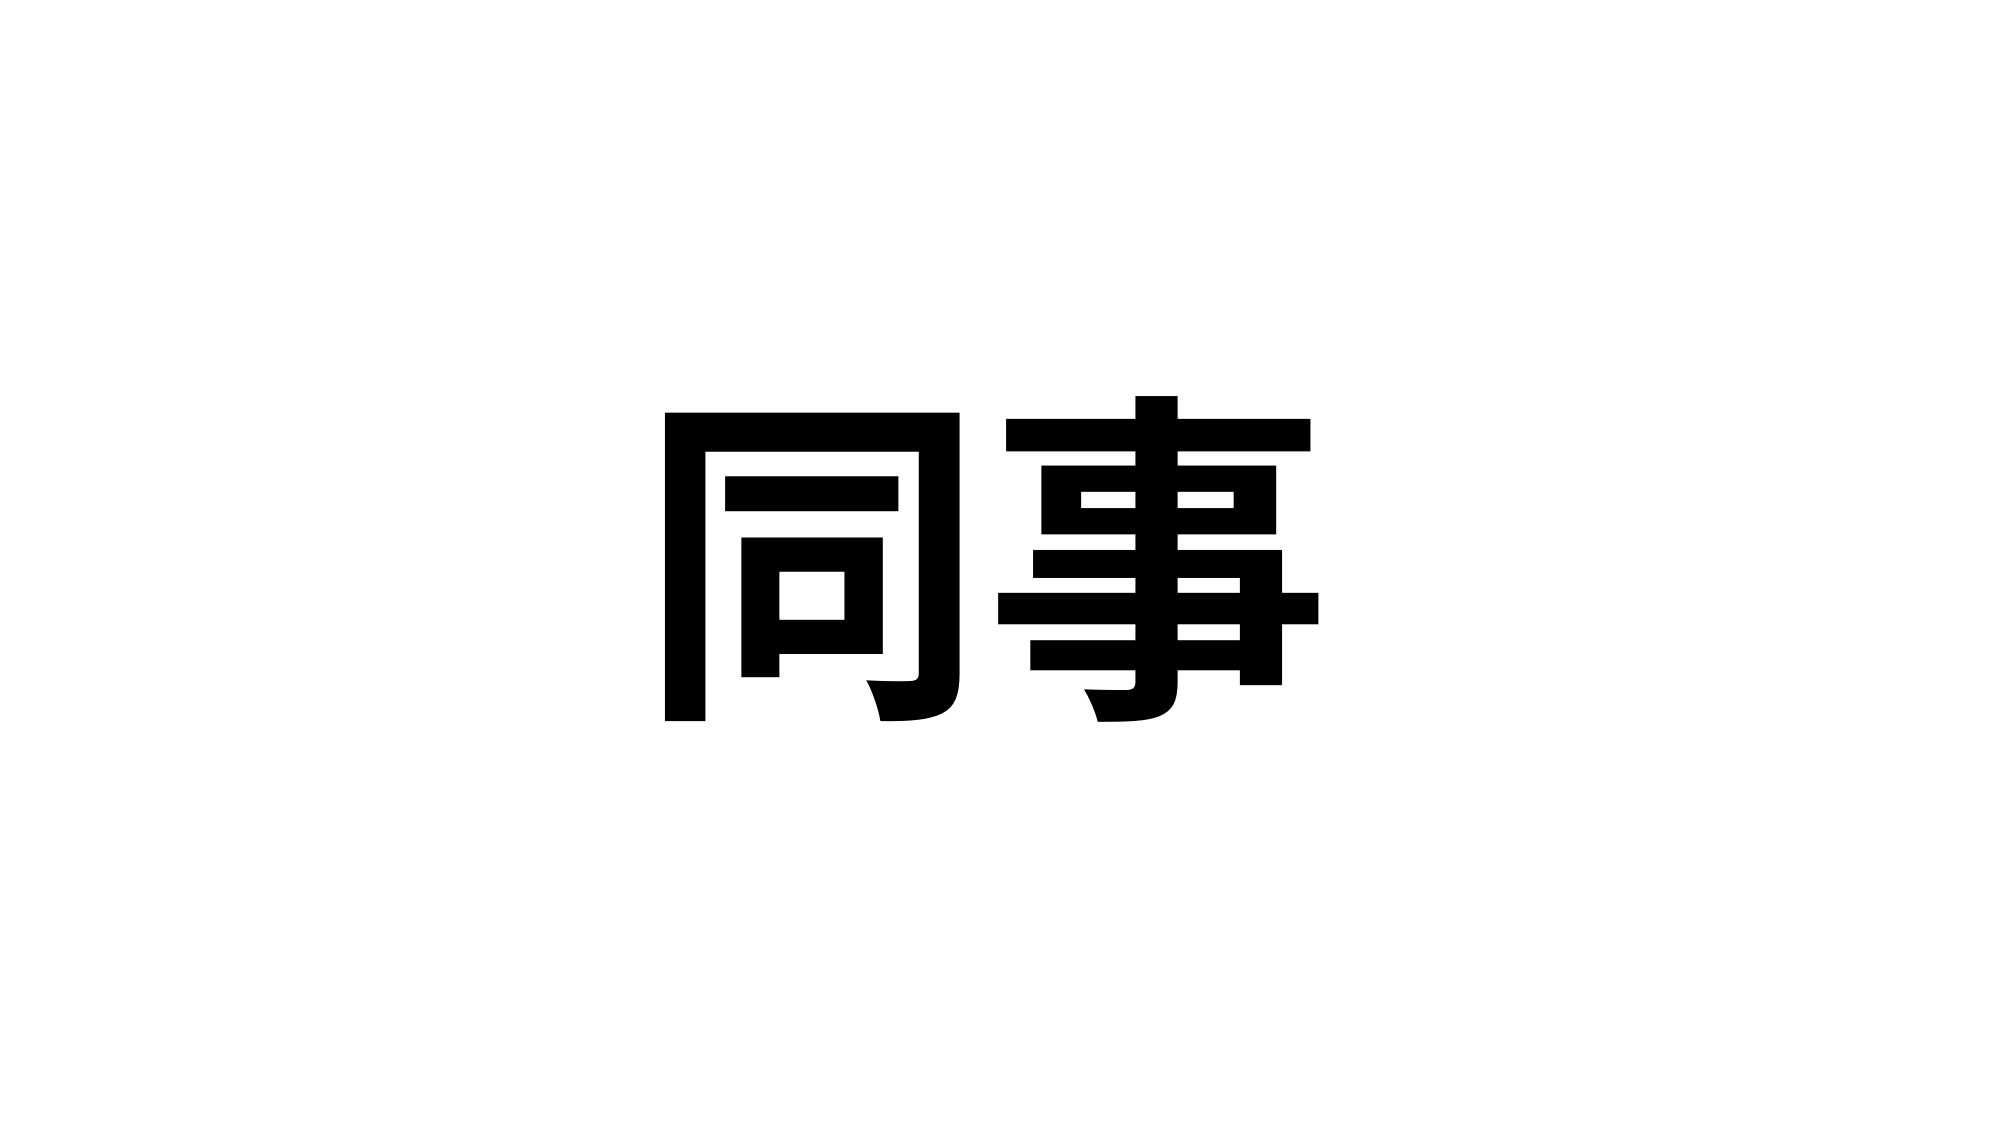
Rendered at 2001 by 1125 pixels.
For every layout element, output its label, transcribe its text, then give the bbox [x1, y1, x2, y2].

text_box 同事 [625, 336, 1347, 767]
